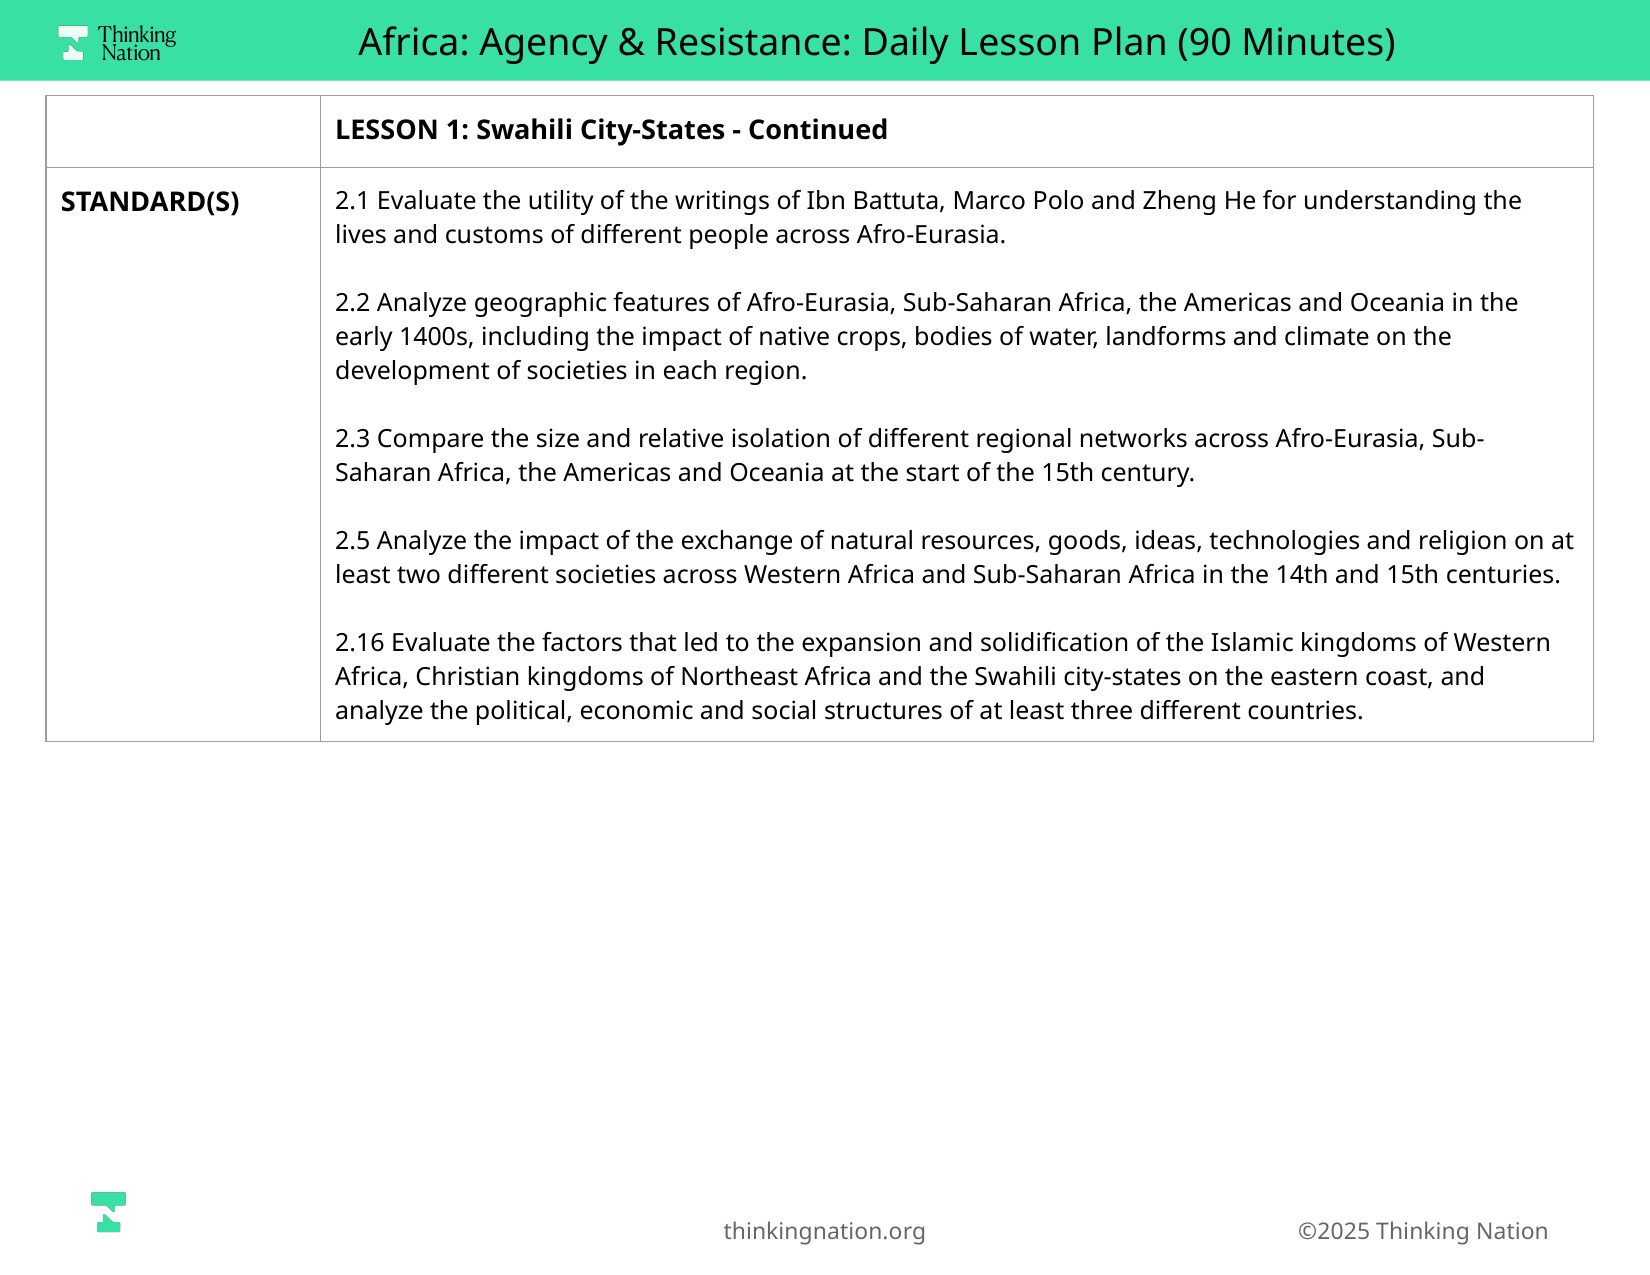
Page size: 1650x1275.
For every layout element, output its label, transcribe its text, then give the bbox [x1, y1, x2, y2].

picture [45, 14, 180, 85]
text_box thinkingnation.org [629, 1200, 1021, 1240]
text_box Africa: Agency & Resistance: Daily Lesson Plan (90 Minutes) [0, 0, 1650, 81]
table_cell STANDARD(S) [47, 168, 320, 741]
text_box ©2025 Thinking Nation [1174, 1200, 1566, 1240]
picture [80, 1184, 136, 1240]
table_cell 2.1 Evaluate the utility of the writings of Ibn Battuta, Marco Polo and Zheng He for understanding the lives and customs of different people across Afro-Eurasia. 2.2 Analyze geographic features of Afro-Eurasia, Sub-Saharan Africa, the Americas and Oceania in the early 1400s, including the impact of native crops, bodies of water, landforms and climate on the development of societies in each region. 2.3 Compare the size and relative isolation of different regional networks across Afro-Eurasia, Sub-Saharan Africa, the Americas and Oceania at the start of the 15th century. 2.5 Analyze the impact of the exchange of natural resources, goods, ideas, technologies and religion on at least two different societies across Western Africa and Sub-Saharan Africa in the 14th and 15th centuries. 2.16 Evaluate the factors that led to the expansion and solidification of the Islamic kingdoms of Western Africa, Christian kingdoms of Northeast Africa and the Swahili city-states on the eastern coast, and analyze the political, economic and social structures of at least three different countries. [321, 168, 1593, 741]
table_header LESSON 1: Swahili City-States - Continued [321, 96, 1593, 167]
table_header [47, 96, 320, 167]
